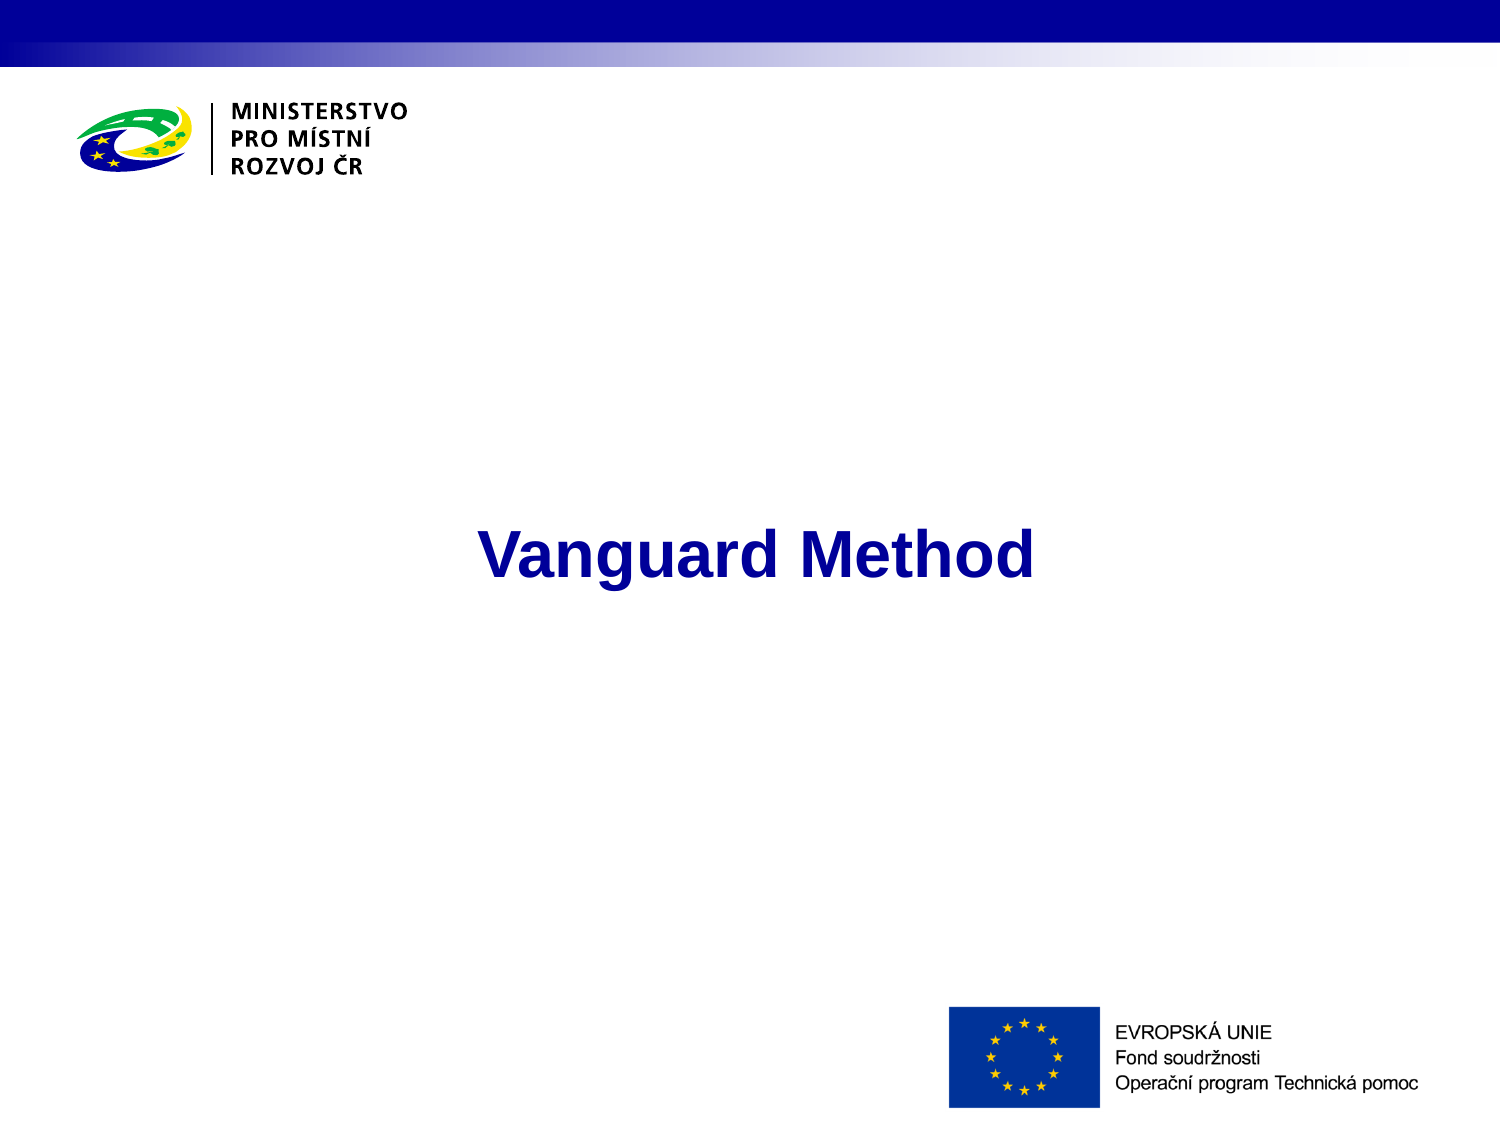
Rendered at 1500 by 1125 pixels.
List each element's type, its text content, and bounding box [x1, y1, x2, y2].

picture [915, 973, 1452, 1125]
title Vanguard Method [76, 503, 1437, 587]
